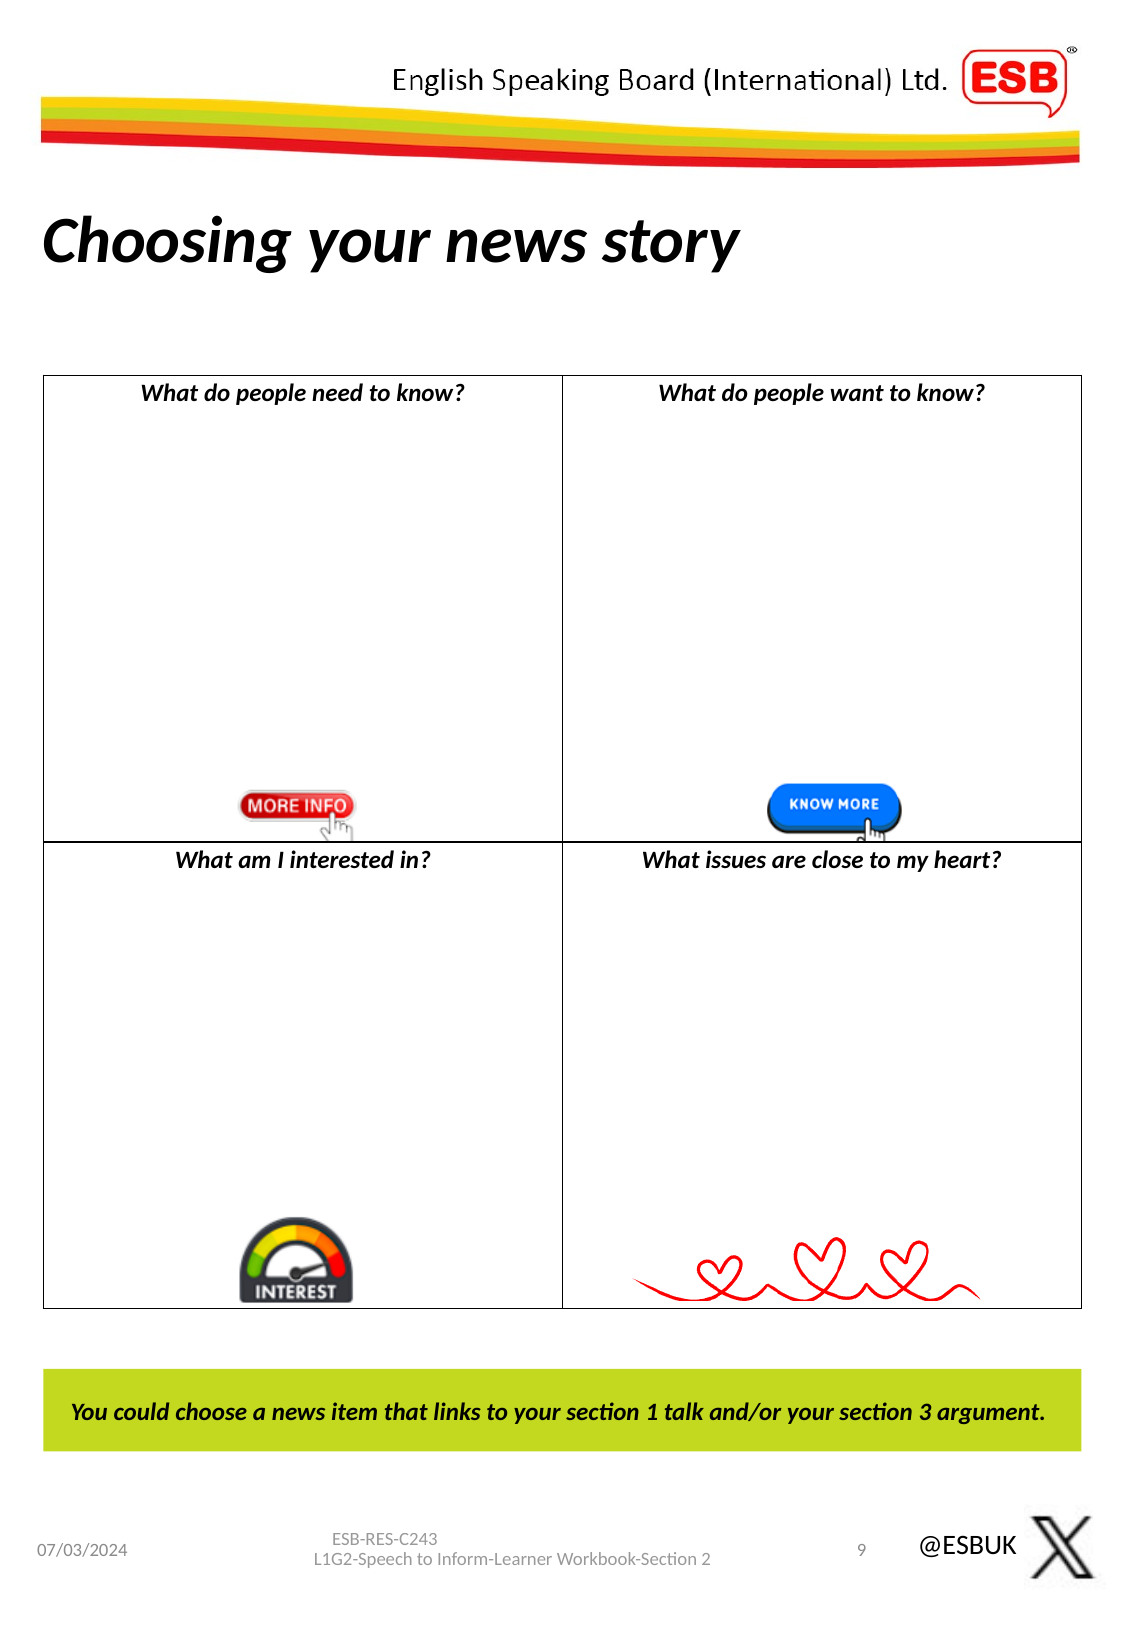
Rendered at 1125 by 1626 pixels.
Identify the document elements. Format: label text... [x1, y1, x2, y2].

table_cell What issues are close to my heart? [563, 843, 1081, 1308]
table_header What do people need to know? [44, 376, 562, 841]
table_cell What am I interested in? [44, 843, 562, 1308]
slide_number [22, 1506, 276, 1593]
text_box You could choose a news item that links to your section 1 talk and/or your section 3 argument. [42, 1368, 1082, 1452]
picture [0, 1, 1125, 234]
table_header What do people want to know? [563, 376, 1081, 841]
title Choosing your news story [27, 198, 998, 285]
picture [232, 1208, 361, 1304]
picture [751, 770, 918, 841]
picture [627, 1235, 988, 1301]
picture [1024, 1504, 1106, 1592]
slide_number 9 [697, 1506, 882, 1593]
footer ESB-RES-C243 L1G2-Speech to Inform-Learner Workbook-Section 2 [296, 1506, 697, 1593]
picture [226, 782, 374, 841]
